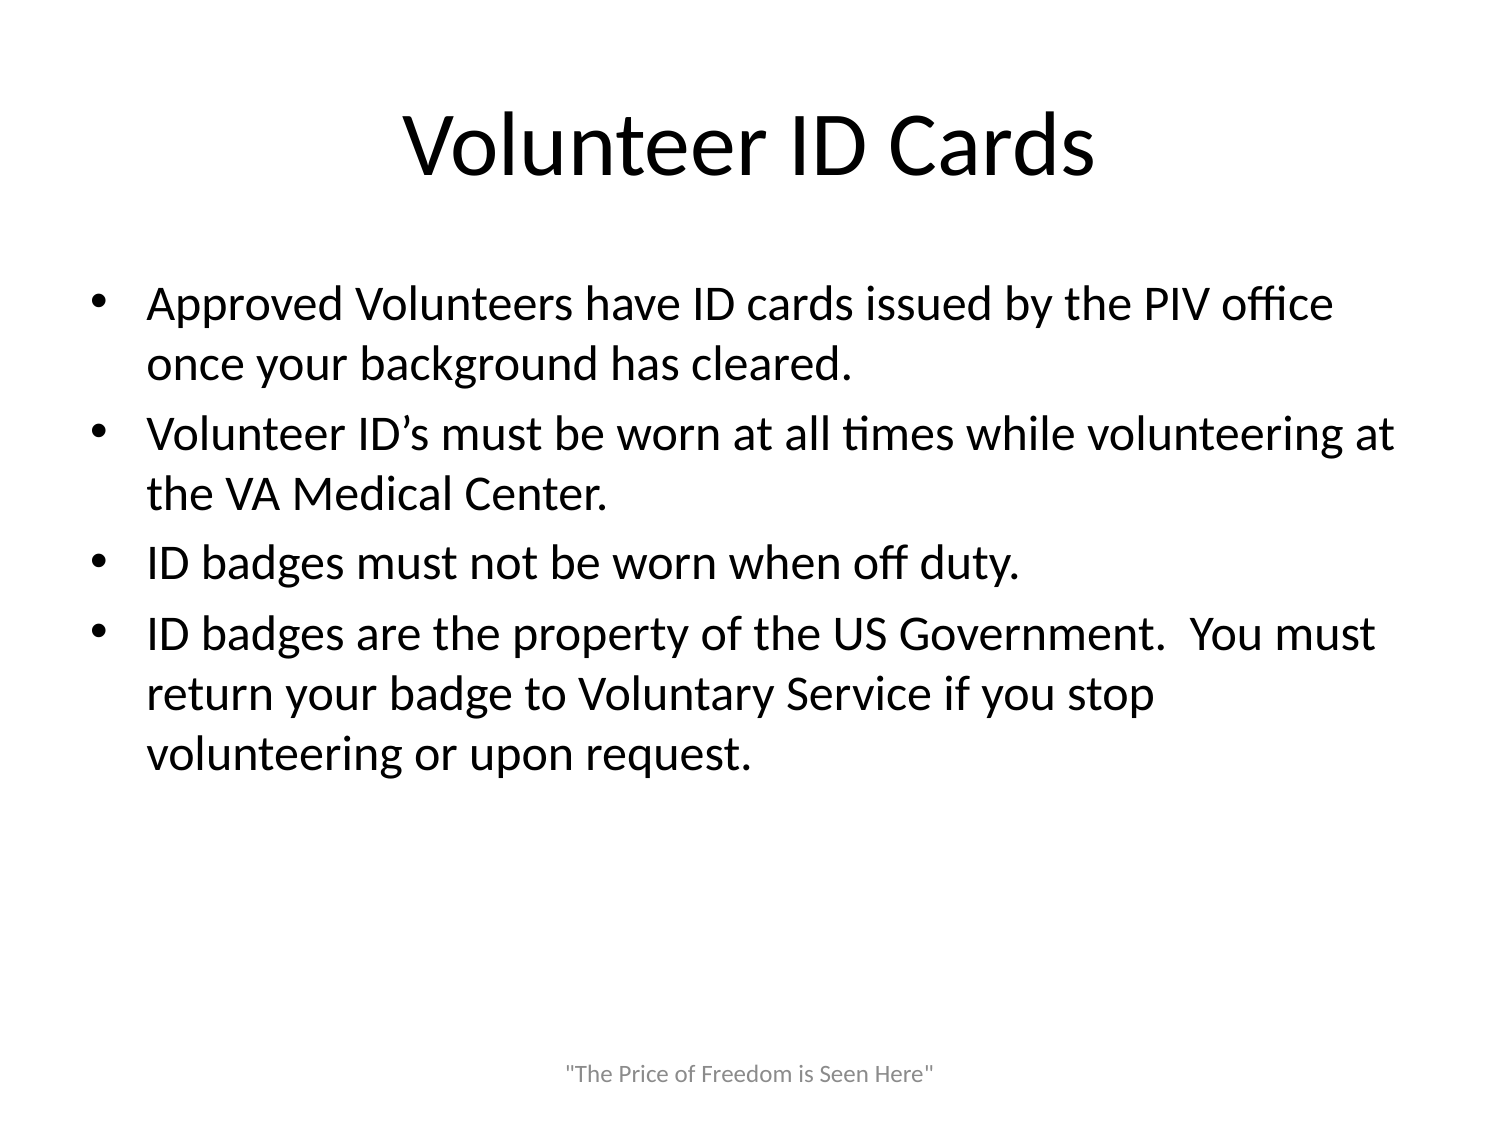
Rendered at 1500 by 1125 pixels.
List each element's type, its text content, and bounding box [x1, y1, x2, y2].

footer "The Price of Freedom is Seen Here" [512, 1042, 988, 1103]
title Volunteer ID Cards [75, 45, 1425, 233]
list Approved Volunteers have ID cards issued by the PIV office once your background has cleared. Volunteer ID’s must be worn at all times while volunteering at the VA Medical Center. ID badges must not be worn when off duty. ID badges are the property of the US Government. You must return your badge to Voluntary Service if you stop volunteering or upon request. [75, 262, 1425, 1005]
